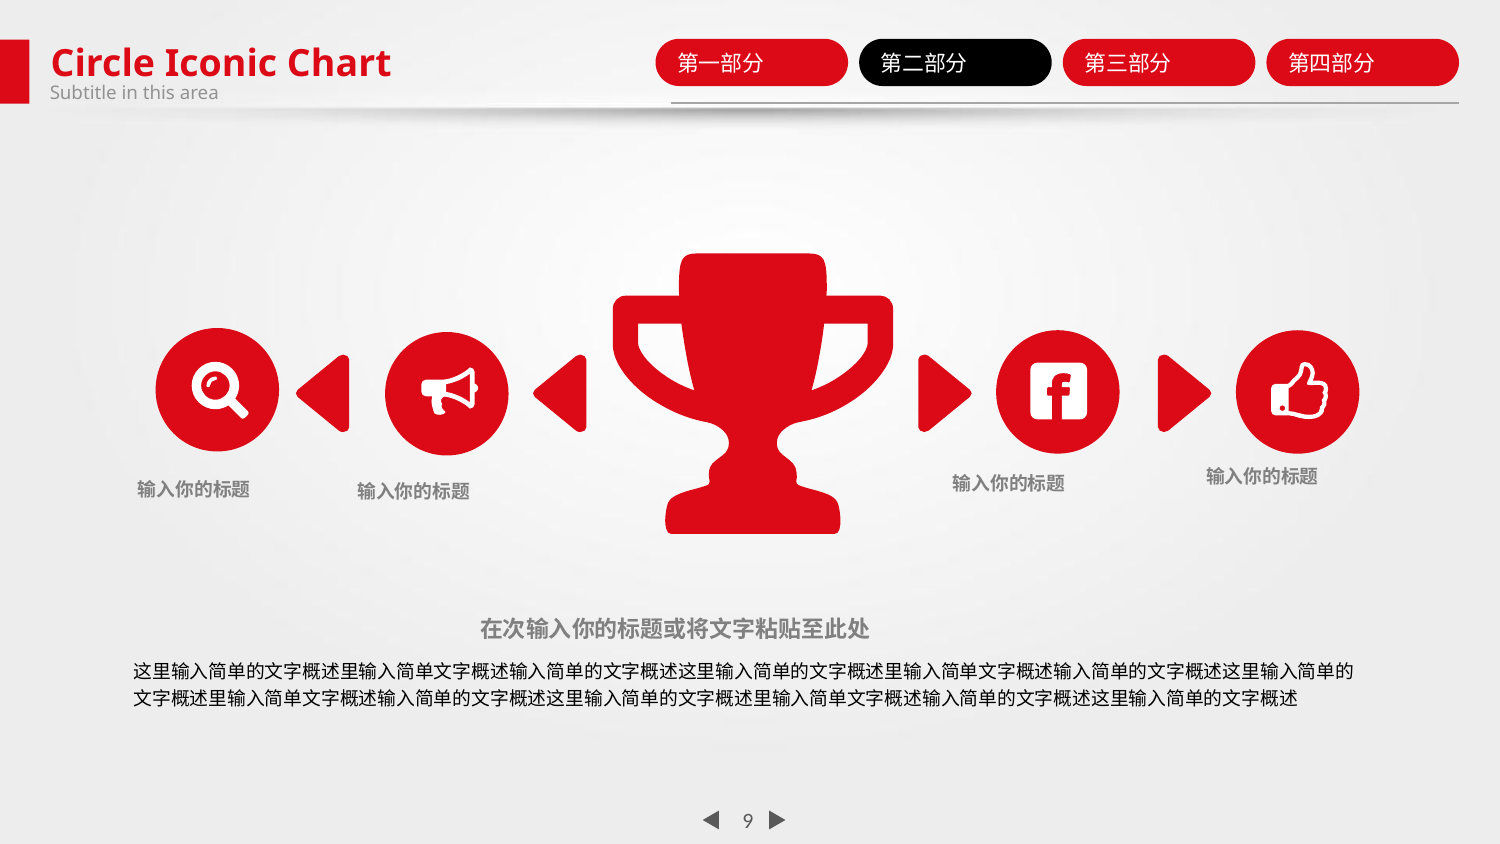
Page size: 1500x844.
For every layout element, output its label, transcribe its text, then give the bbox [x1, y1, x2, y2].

picture [0, 0, 1500, 844]
text_box [532, 354, 587, 433]
text_box [155, 327, 280, 452]
text_box [918, 354, 972, 433]
text_box 第四部分 [1266, 38, 1460, 87]
slide_number 9 [714, 797, 781, 843]
text_box [0, 39, 30, 104]
text_box 输入你的标题 [1206, 464, 1409, 487]
text_box [612, 253, 894, 534]
text_box [1235, 330, 1360, 454]
text_box 这里输入简单的文字概述里输入简单文字概述输入简单的文字概述这里输入简单的文字概述里输入简单文字概述输入简单的文字概述这里输入简单的文字概述里输入简单文字概述输入简单的文字概述这里输入简单的文字概述里输入简单文字概述输入简单的文字概述这里输入简单的文字概述 [133, 655, 1362, 729]
text_box [1271, 362, 1329, 420]
text_box 输入你的标题 [137, 477, 341, 500]
text_box 输入你的标题 [952, 471, 1155, 494]
text_box 第一部分 [656, 38, 849, 81]
text_box [421, 367, 479, 415]
text_box [295, 354, 350, 433]
text_box 在次输入你的标题或将文字粘贴至此处 [478, 610, 994, 647]
text_box [1030, 362, 1088, 420]
text_box [385, 332, 509, 456]
text_box Circle Iconic Chart [47, 31, 656, 92]
text_box 第三部分 [1062, 38, 1256, 87]
text_box [191, 361, 249, 419]
text_box 输入你的标题 [357, 479, 560, 502]
text_box [996, 330, 1120, 454]
text_box 第二部分 [859, 38, 1052, 81]
text_box Subtitle in this area [49, 81, 1145, 103]
text_box [1157, 354, 1212, 433]
